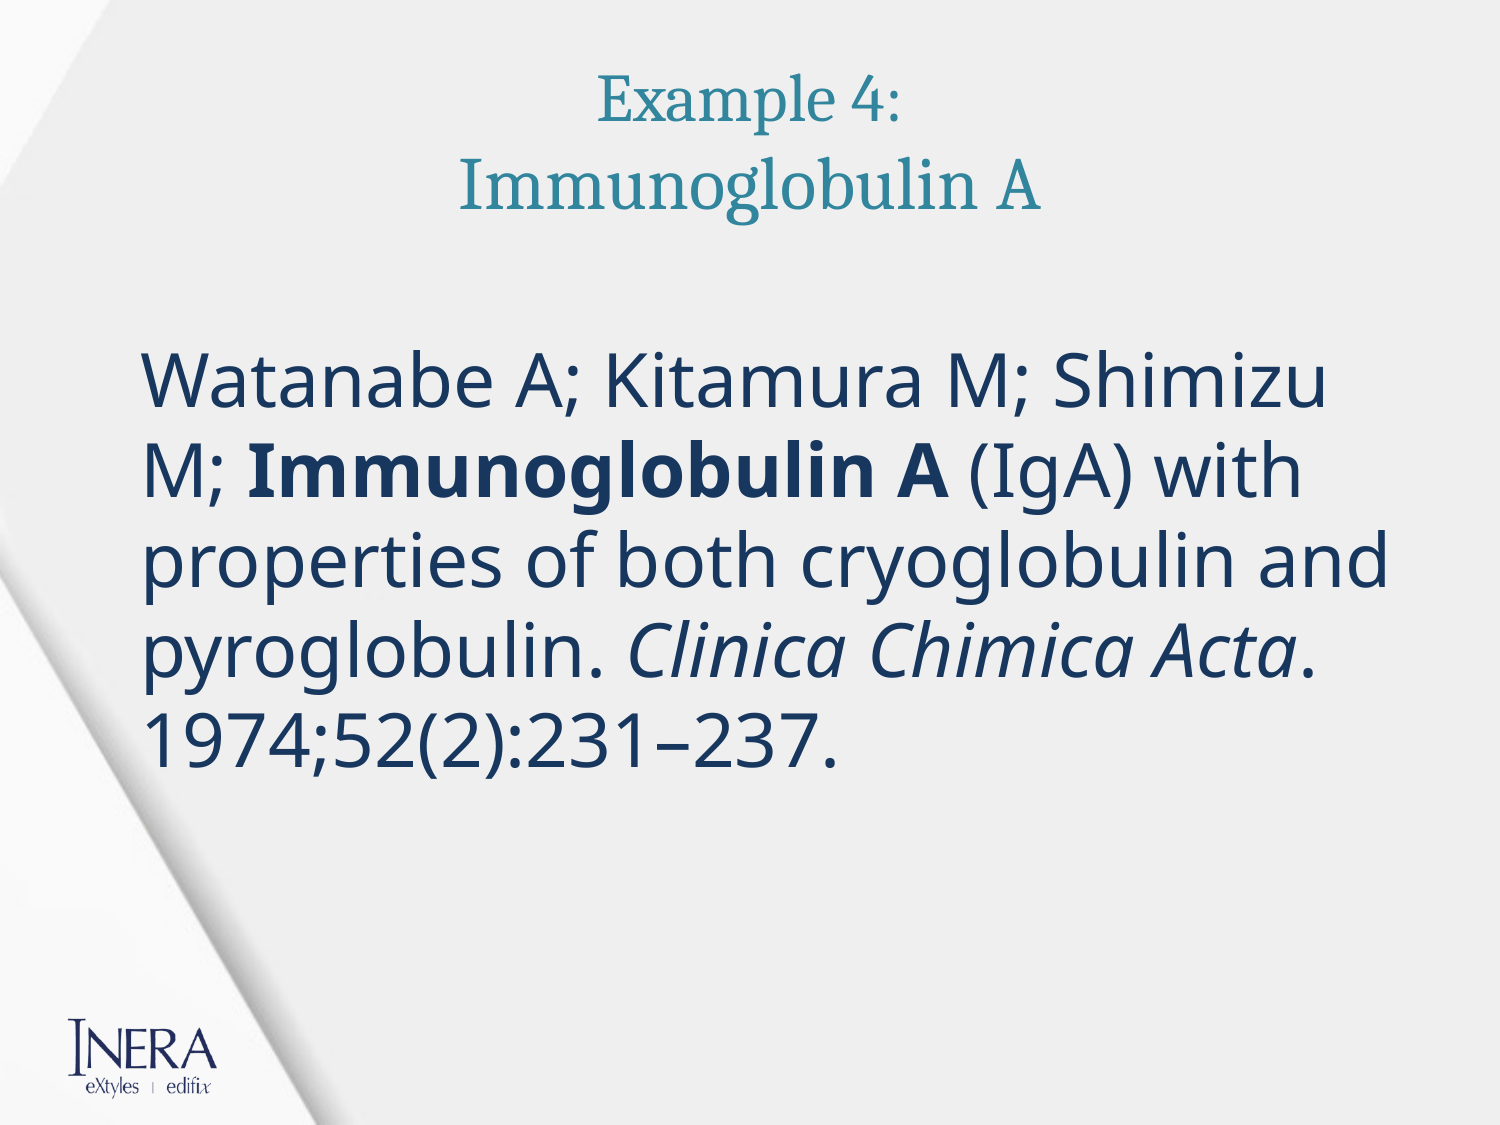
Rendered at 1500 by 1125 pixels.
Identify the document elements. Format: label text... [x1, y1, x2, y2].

list Watanabe A; Kitamura M; Shimizu M; Immunoglobulin A (IgA) with properties of both cryoglobulin and pyroglobulin. Clinica Chimica Acta. 1974;52(2):231–237. [125, 324, 1450, 1005]
picture [0, 0, 1500, 1125]
title Example 4: Immunoglobulin A [75, 45, 1425, 233]
